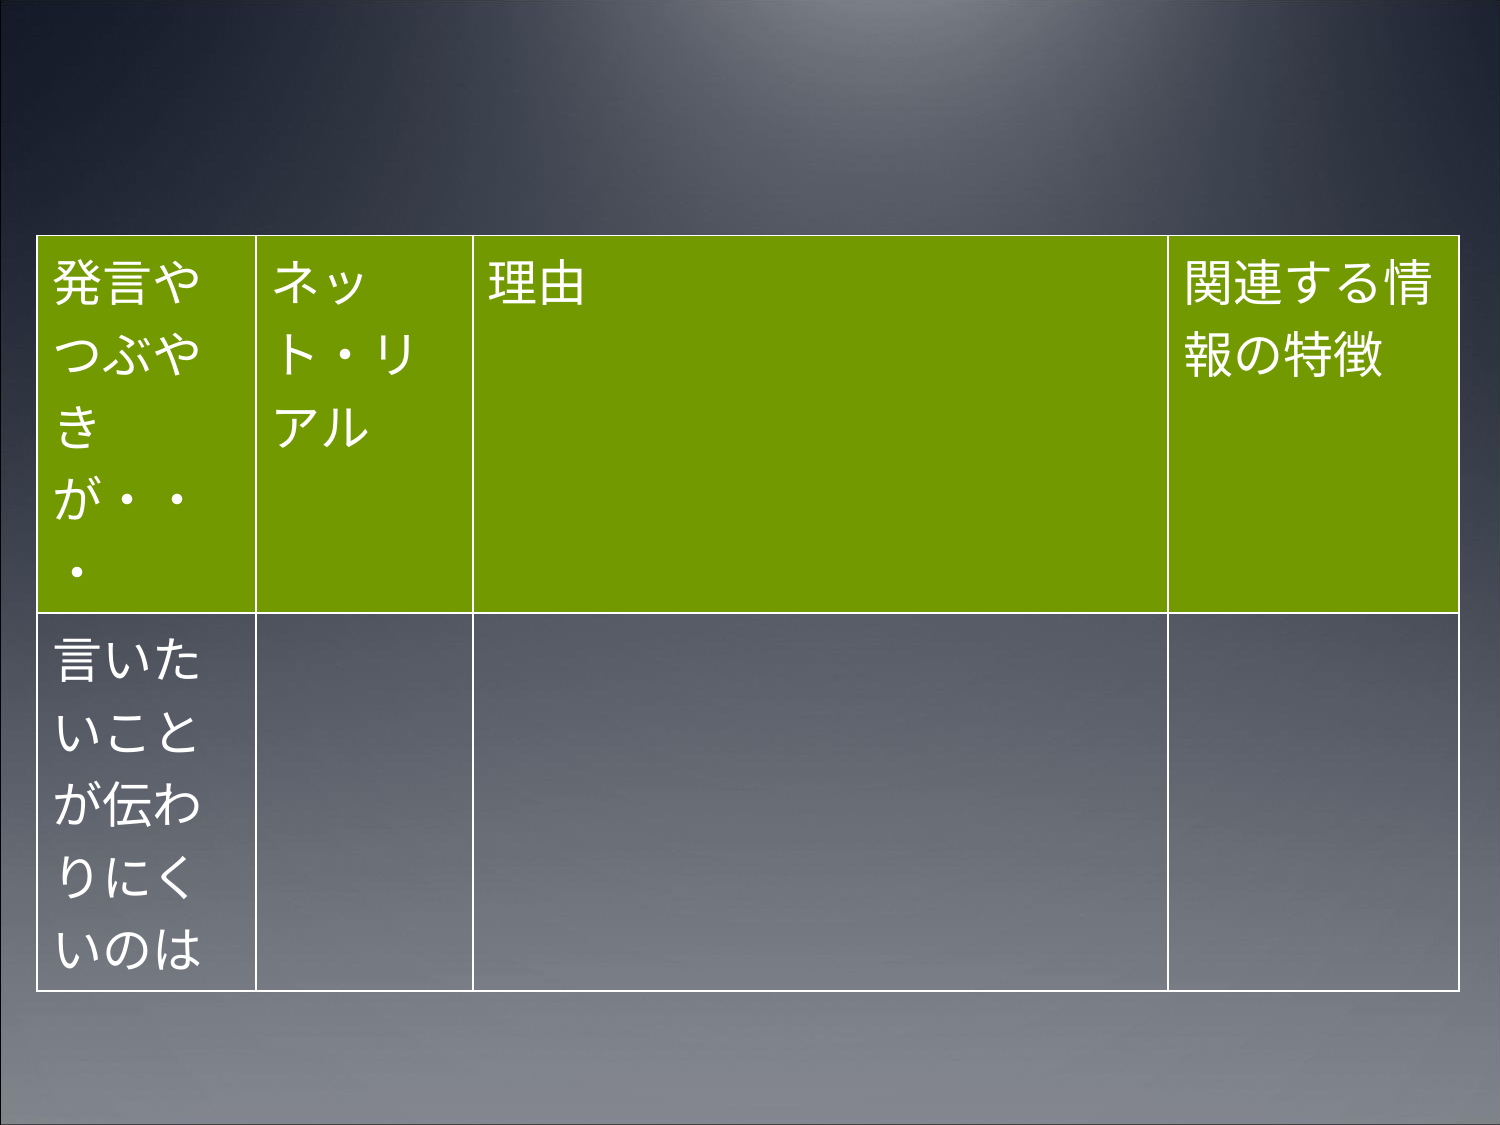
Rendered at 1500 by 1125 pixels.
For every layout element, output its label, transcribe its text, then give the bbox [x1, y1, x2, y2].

table_header 関連する情報の特徴 [1169, 236, 1458, 612]
table_cell [1169, 614, 1458, 990]
picture [0, 0, 1500, 1125]
table_header 理由 [474, 236, 1167, 612]
table_cell [474, 614, 1167, 990]
table_header ネット・リアル [257, 236, 472, 612]
table_cell [257, 614, 472, 990]
table_header 発言やつぶやきが・・・ [38, 236, 255, 612]
table_cell 言いたいことが伝わりにくいのは [38, 614, 255, 990]
